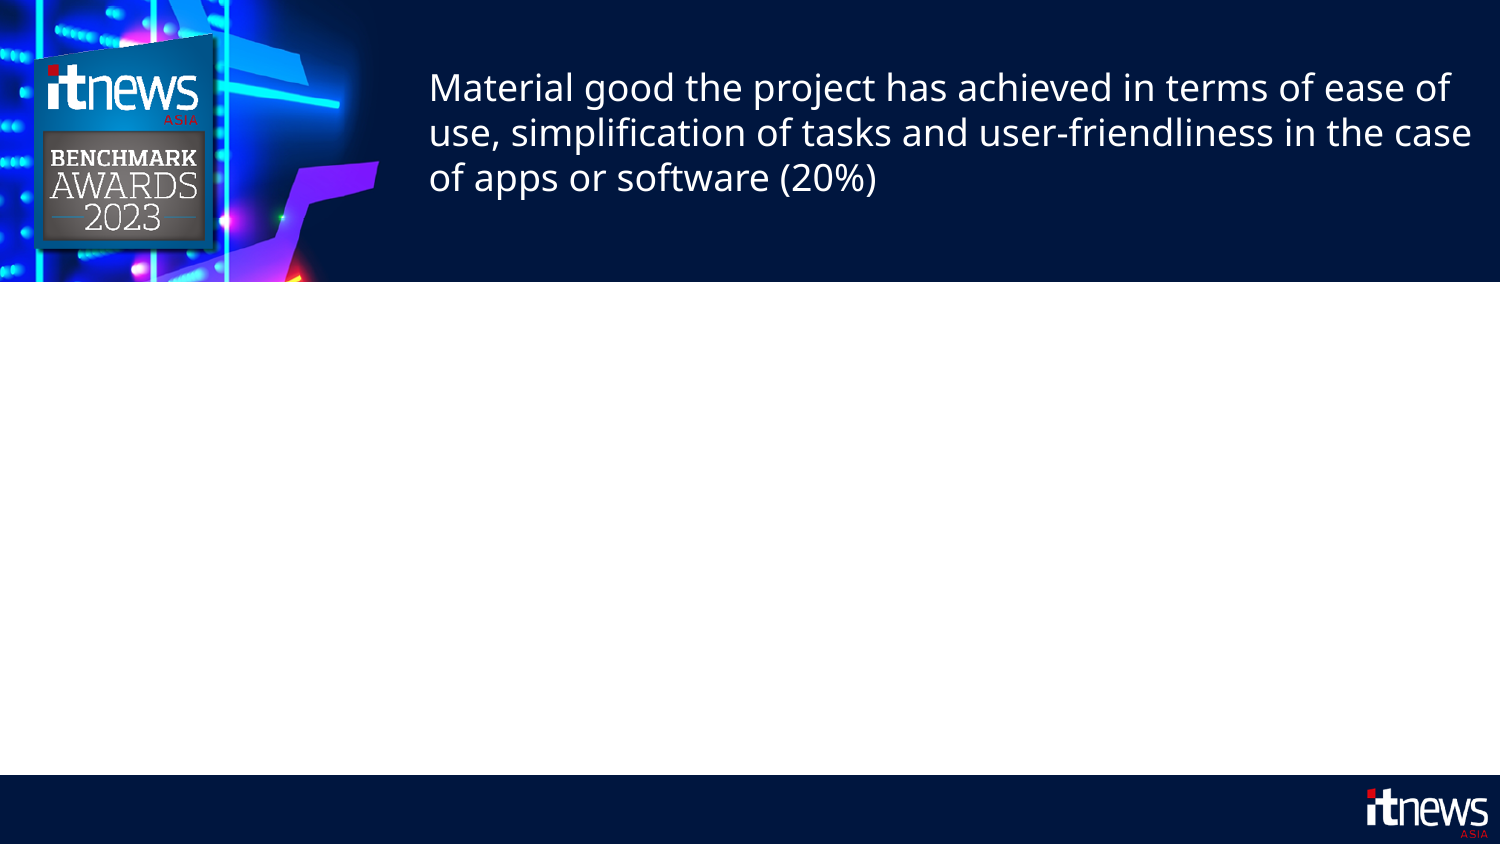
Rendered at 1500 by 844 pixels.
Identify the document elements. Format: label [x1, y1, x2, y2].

picture [0, 0, 1500, 282]
picture [0, 775, 1500, 844]
